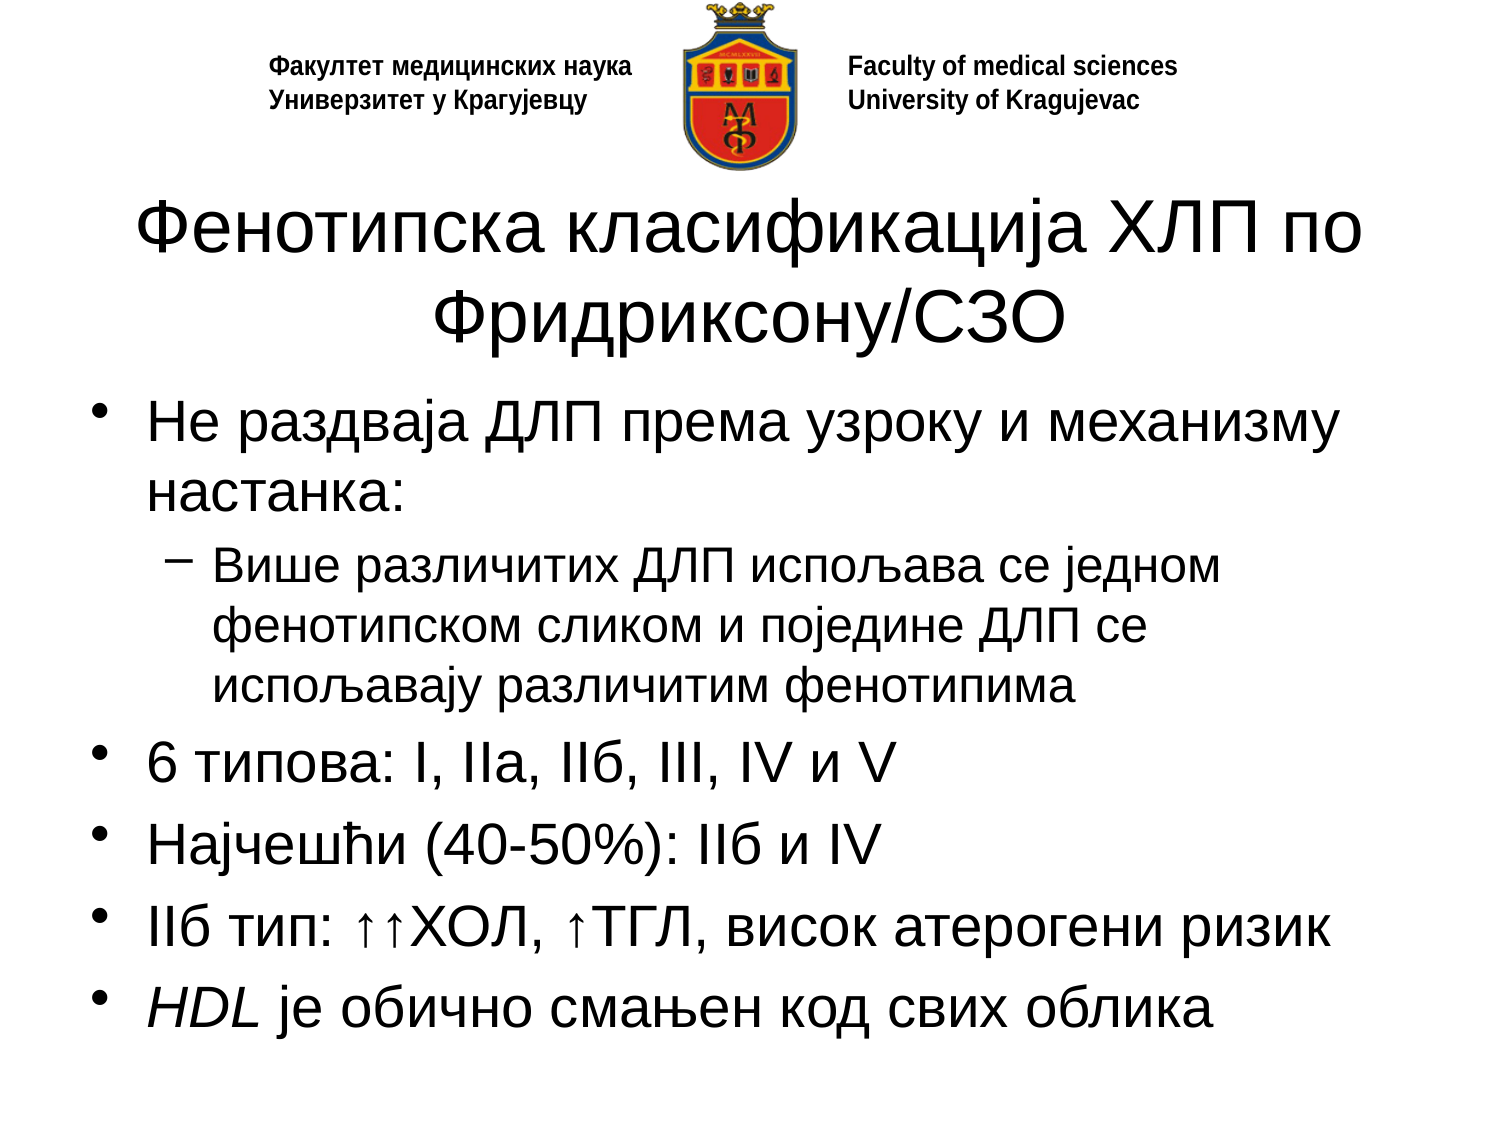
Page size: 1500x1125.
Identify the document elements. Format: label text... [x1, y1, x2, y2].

list Не раздваја ДЛП према узроку и механизму настанка: Више различитих ДЛП испољава се једном фенотипском сликом и поједине ДЛП се испољавају различитим фенотипима 6 типова: I, IIа, IIб, III, IV и V Најчешћи (40-50%): IIб и IV IIб тип: ↑↑ХОЛ, ↑ТГЛ, висок атерогени ризик HDL је обично смањен код свих облика [74, 374, 1426, 1118]
title Фенотипска класификација ХЛП по Фридриксону/СЗО [74, 173, 1426, 362]
